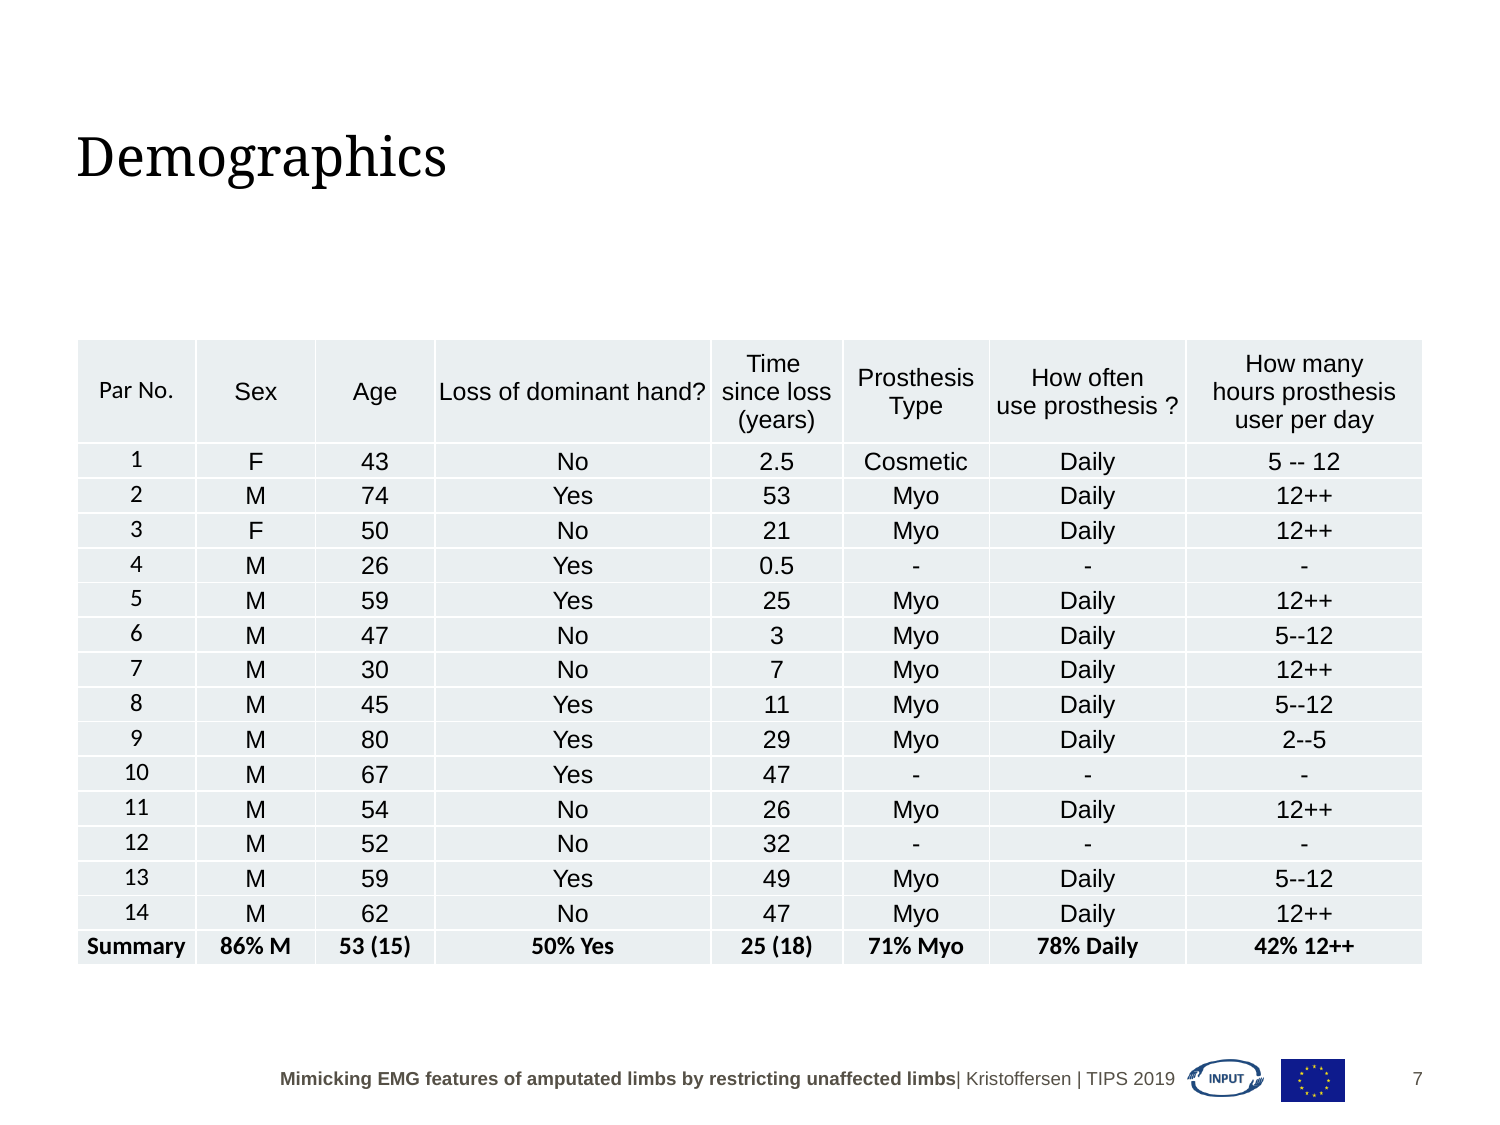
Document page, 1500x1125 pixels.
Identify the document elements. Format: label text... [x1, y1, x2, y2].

table_cell M [197, 827, 315, 860]
table_cell 12++ [1187, 479, 1422, 512]
table_cell 3 [712, 618, 842, 651]
table_cell 25 [712, 583, 842, 616]
table_cell 50% Yes [436, 931, 710, 964]
table_cell 13 [78, 862, 195, 895]
table_cell 6 [78, 618, 195, 651]
table_cell Myo [844, 583, 989, 616]
table_cell 47 [316, 618, 434, 651]
table_cell 21 [712, 514, 842, 547]
table_cell 2--5 [1187, 722, 1422, 755]
table_cell 2.5 [712, 444, 842, 477]
table_cell Yes [436, 688, 710, 721]
table_cell No [436, 653, 710, 686]
table_cell 12++ [1187, 896, 1422, 929]
table_cell 12++ [1187, 653, 1422, 686]
table_cell M [197, 549, 315, 582]
table_cell 12 [78, 827, 195, 860]
table_cell Yes [436, 549, 710, 582]
table_cell Myo [844, 479, 989, 512]
table_cell 8 [78, 688, 195, 721]
table_header Time since loss (years) [712, 340, 842, 442]
table_cell 86% M [197, 931, 315, 964]
table_cell 49 [712, 862, 842, 895]
table_cell M [197, 688, 315, 721]
table_cell 10 [78, 757, 195, 790]
table_cell Daily [990, 862, 1185, 895]
table_cell 5--12 [1187, 862, 1422, 895]
table_cell Yes [436, 722, 710, 755]
table_cell - [844, 827, 989, 860]
table_cell - [1187, 757, 1422, 790]
table_cell M [197, 896, 315, 929]
table_cell 0.5 [712, 549, 842, 582]
table_cell 43 [316, 444, 434, 477]
table_cell 4 [78, 549, 195, 582]
picture [1281, 1059, 1345, 1102]
table_cell 26 [712, 792, 842, 825]
table_cell 14 [78, 896, 195, 929]
table_cell - [844, 549, 989, 582]
table_cell 25 (18) [712, 931, 842, 964]
table_cell 5 [78, 583, 195, 616]
table_cell - [844, 757, 989, 790]
table_cell 5 -- 12 [1187, 444, 1422, 477]
table_cell Myo [844, 862, 989, 895]
table_cell 32 [712, 827, 842, 860]
table_cell 29 [712, 722, 842, 755]
table_cell No [436, 896, 710, 929]
table_cell - [1187, 827, 1422, 860]
table_header Prosthesis Type [844, 340, 989, 442]
table_cell Daily [990, 618, 1185, 651]
table_header Loss of dominant hand? [436, 340, 710, 442]
table_cell 12++ [1187, 583, 1422, 616]
table_cell 30 [316, 653, 434, 686]
table_cell M [197, 757, 315, 790]
table_header How many hours prosthesis user per day [1187, 340, 1422, 442]
table_cell 7 [78, 653, 195, 686]
table_cell - [1187, 549, 1422, 582]
table_cell 53 (15) [316, 931, 434, 964]
table_cell 62 [316, 896, 434, 929]
table_cell 26 [316, 549, 434, 582]
table_cell Summary [78, 931, 195, 964]
table_cell - [990, 757, 1185, 790]
footer Mimicking EMG features of amputated limbs by restricting unaffected limbs| Kristoffersen | TIPS 2019 [76, 1061, 1176, 1094]
table_cell 59 [316, 862, 434, 895]
table_cell 47 [712, 757, 842, 790]
table_cell 50 [316, 514, 434, 547]
table_cell No [436, 827, 710, 860]
picture [1187, 1059, 1264, 1097]
table_cell Daily [990, 792, 1185, 825]
table_cell Daily [990, 479, 1185, 512]
table_cell M [197, 479, 315, 512]
table_cell 12++ [1187, 514, 1422, 547]
table_cell 47 [712, 896, 842, 929]
table_cell 11 [712, 688, 842, 721]
table_cell No [436, 444, 710, 477]
table_cell 52 [316, 827, 434, 860]
table_header Par No. [78, 340, 195, 442]
table_cell Daily [990, 653, 1185, 686]
table_cell No [436, 792, 710, 825]
table_cell M [197, 618, 315, 651]
table_cell 9 [78, 722, 195, 755]
table_cell 80 [316, 722, 434, 755]
table_header Age [316, 340, 434, 442]
table_cell 71% Myo [844, 931, 989, 964]
table_cell 2 [78, 479, 195, 512]
table_cell Yes [436, 862, 710, 895]
table_cell 45 [316, 688, 434, 721]
table_cell M [197, 792, 315, 825]
table_cell M [197, 722, 315, 755]
table_cell 7 [712, 653, 842, 686]
table_cell 5--12 [1187, 688, 1422, 721]
table_cell Daily [990, 688, 1185, 721]
table_cell Daily [990, 583, 1185, 616]
table_cell M [197, 583, 315, 616]
table_cell Daily [990, 444, 1185, 477]
table_cell Yes [436, 757, 710, 790]
table_cell 12++ [1187, 792, 1422, 825]
table_cell Myo [844, 514, 989, 547]
table_cell No [436, 514, 710, 547]
table_cell 5--12 [1187, 618, 1422, 651]
table_cell Myo [844, 653, 989, 686]
table_cell Cosmetic [844, 444, 989, 477]
table_cell Yes [436, 479, 710, 512]
table_cell F [197, 514, 315, 547]
table_cell 11 [78, 792, 195, 825]
table_cell Myo [844, 792, 989, 825]
table_cell 3 [78, 514, 195, 547]
table_cell 42% 12++ [1187, 931, 1422, 964]
table_cell F [197, 444, 315, 477]
table_cell 53 [712, 479, 842, 512]
table_cell Daily [990, 514, 1185, 547]
table_cell 1 [78, 444, 195, 477]
table_header Sex [197, 340, 315, 442]
table_cell - [990, 549, 1185, 582]
table_cell 59 [316, 583, 434, 616]
table_cell Myo [844, 896, 989, 929]
table_cell - [990, 827, 1185, 860]
table_cell Myo [844, 618, 989, 651]
table_cell Daily [990, 896, 1185, 929]
title Demographics [76, 122, 1424, 194]
table_cell No [436, 618, 710, 651]
table_cell Daily [990, 722, 1185, 755]
table_cell 78% Daily [990, 931, 1185, 964]
table_cell Myo [844, 722, 989, 755]
table_header How often use prosthesis ? [990, 340, 1185, 442]
slide_number 7 [1370, 1061, 1424, 1094]
table_cell Yes [436, 583, 710, 616]
table_cell 74 [316, 479, 434, 512]
table_cell Myo [844, 688, 989, 721]
table_cell 67 [316, 757, 434, 790]
table_cell M [197, 653, 315, 686]
table_cell M [197, 862, 315, 895]
table_cell 54 [316, 792, 434, 825]
